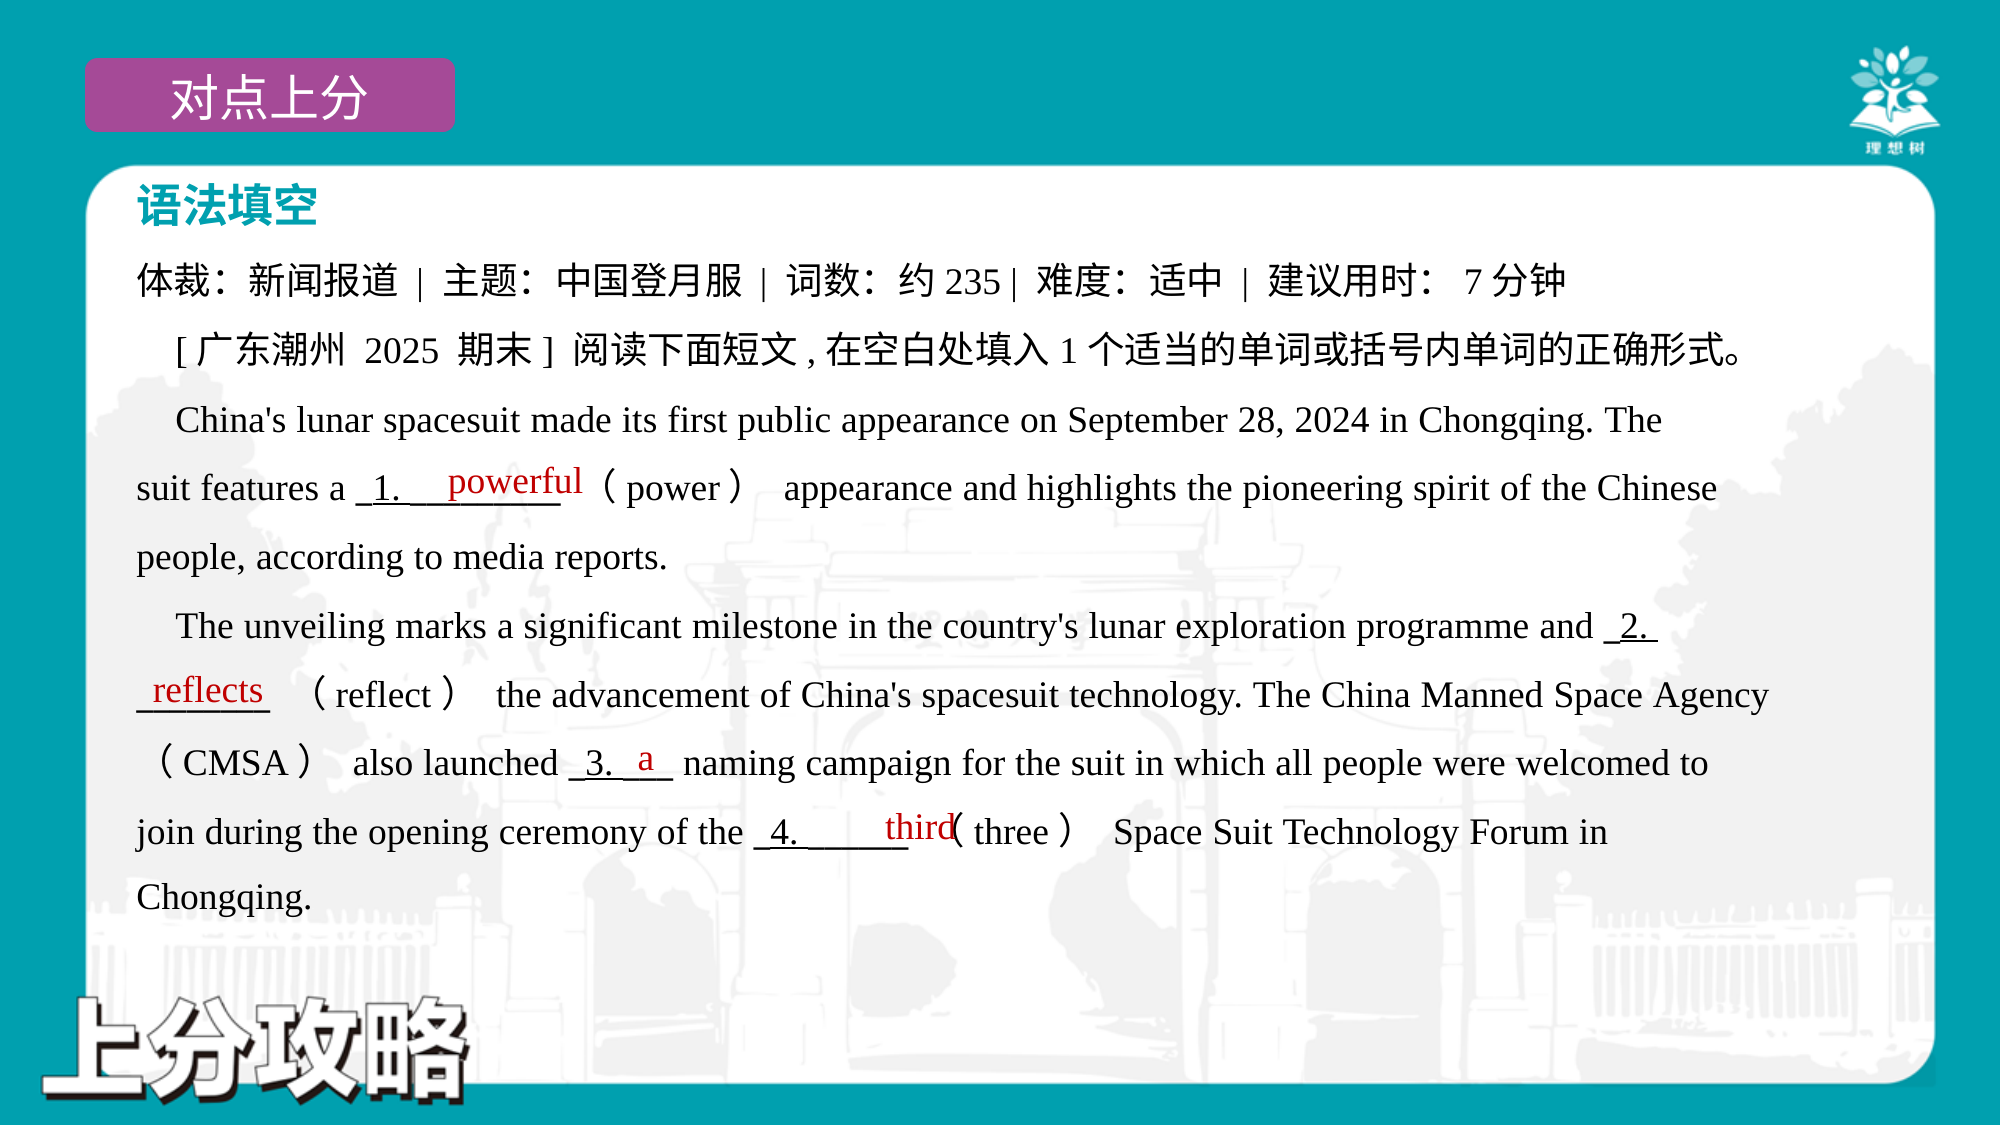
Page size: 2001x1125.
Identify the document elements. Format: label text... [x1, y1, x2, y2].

text_box a [623, 709, 668, 771]
picture [0, 0, 2000, 1125]
text_box 语法填空 [136, 176, 1865, 232]
text_box 体裁：新闻报道 | 主题：中国登月服 | 词数：约235 | 难度：适中 | 建议用时：7分钟 [广东潮州 2025 期末] 阅读下面短文,在空白处填入1个适当的单词或括号内单词的正确形式。 China's lunar spacesuit made its first public appearance on September 28, 2024 in Chongqing. The suit features a _1. _________ （power） appearance and highlights the pioneering spirit of the Chinese people, according to media reports. The unveiling marks a significant milestone in the country's lunar exploration programme and _2. ________ （reflect） the advancement of China's spacesuit technology. The China Manned Space Agency （CMSA） also launched _3. ___ naming campaign for the suit in which all people were welcomed to join during the opening ceremony of the _4. ______ （three） Space Suit Technology Forum in Chongqing.#1.1.2 [136, 233, 1865, 910]
text_box reflects [139, 640, 278, 702]
text_box powerful [434, 432, 597, 494]
text_box third [871, 778, 970, 840]
